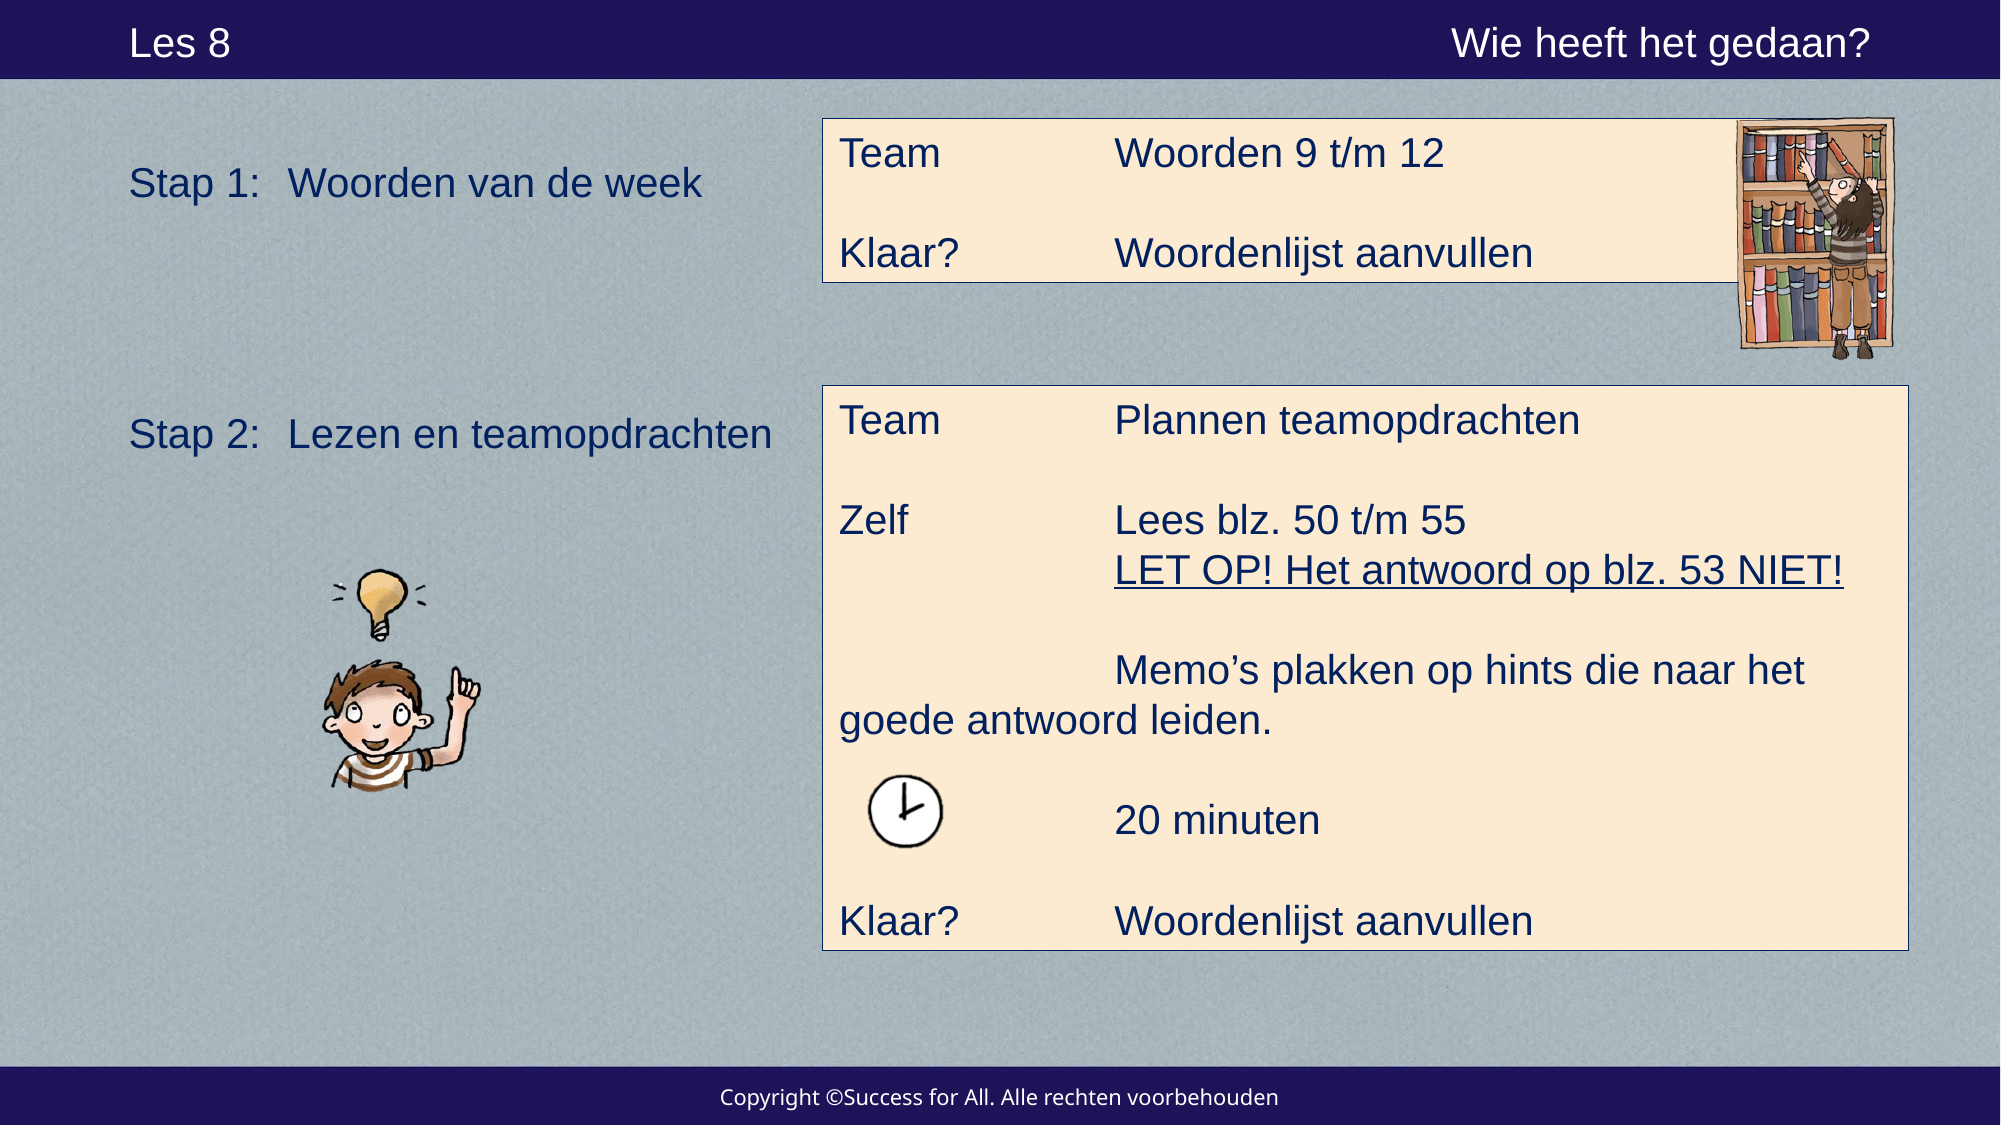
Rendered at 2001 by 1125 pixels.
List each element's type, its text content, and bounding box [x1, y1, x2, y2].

text_box Les 8 [114, 8, 354, 73]
picture [0, 0, 2001, 1125]
text_box Team Plannen teamopdrachten Zelf Lees blz. 50 t/m 55 LET OP! Het antwoord op blz. 53 NIET! Memo’s plakken op hints die naar het goede antwoord leiden. 20 minuten Klaar? Woordenlijst aanvullen [822, 385, 1909, 951]
text_box Wie heeft het gedaan? [999, 8, 1886, 73]
text_box Stap 1: Woorden van de week Stap 2: Lezen en teamopdrachten [114, 148, 907, 764]
text_box Copyright ©Success for All. Alle rechten voorbehouden [0, 1076, 2000, 1125]
text_box Team Woorden 9 t/m 12 Klaar? Woordenlijst aanvullen [822, 118, 1719, 283]
